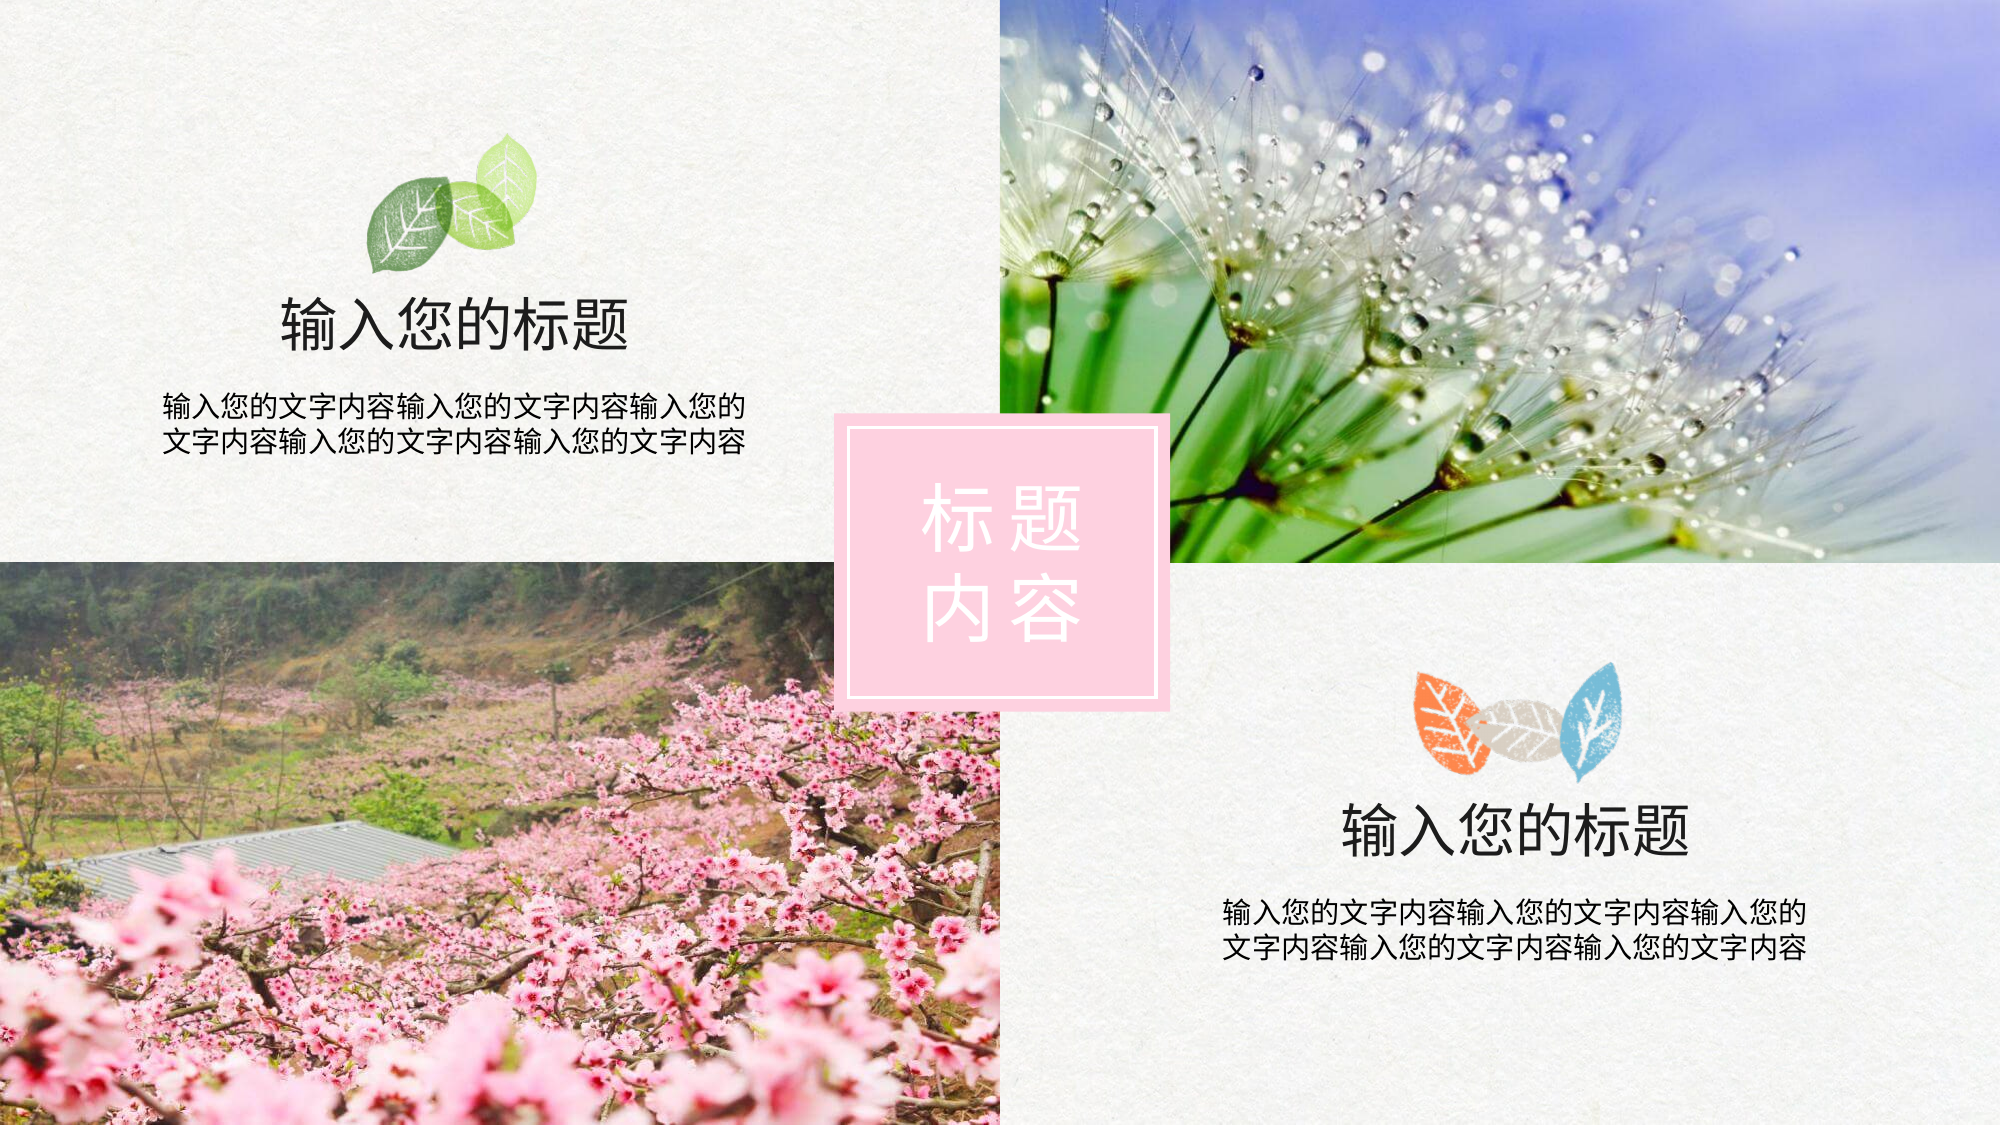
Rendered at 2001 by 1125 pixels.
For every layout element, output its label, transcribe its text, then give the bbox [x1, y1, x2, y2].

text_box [834, 413, 1171, 712]
picture [0, 0, 999, 561]
picture [1001, 563, 2000, 1125]
text_box 输入您的文字内容输入您的文字内容输入您的文字内容输入您的文字内容输入您的文字内容 [1197, 887, 1834, 972]
text_box 输入您的文字内容输入您的文字内容输入您的文字内容输入您的文字内容输入您的文字内容 [136, 381, 773, 466]
text_box [0, 561, 1001, 1125]
text_box [999, 0, 2000, 563]
text_box 输入您的标题 [1260, 786, 1771, 872]
text_box 输入您的标题 [199, 280, 710, 366]
